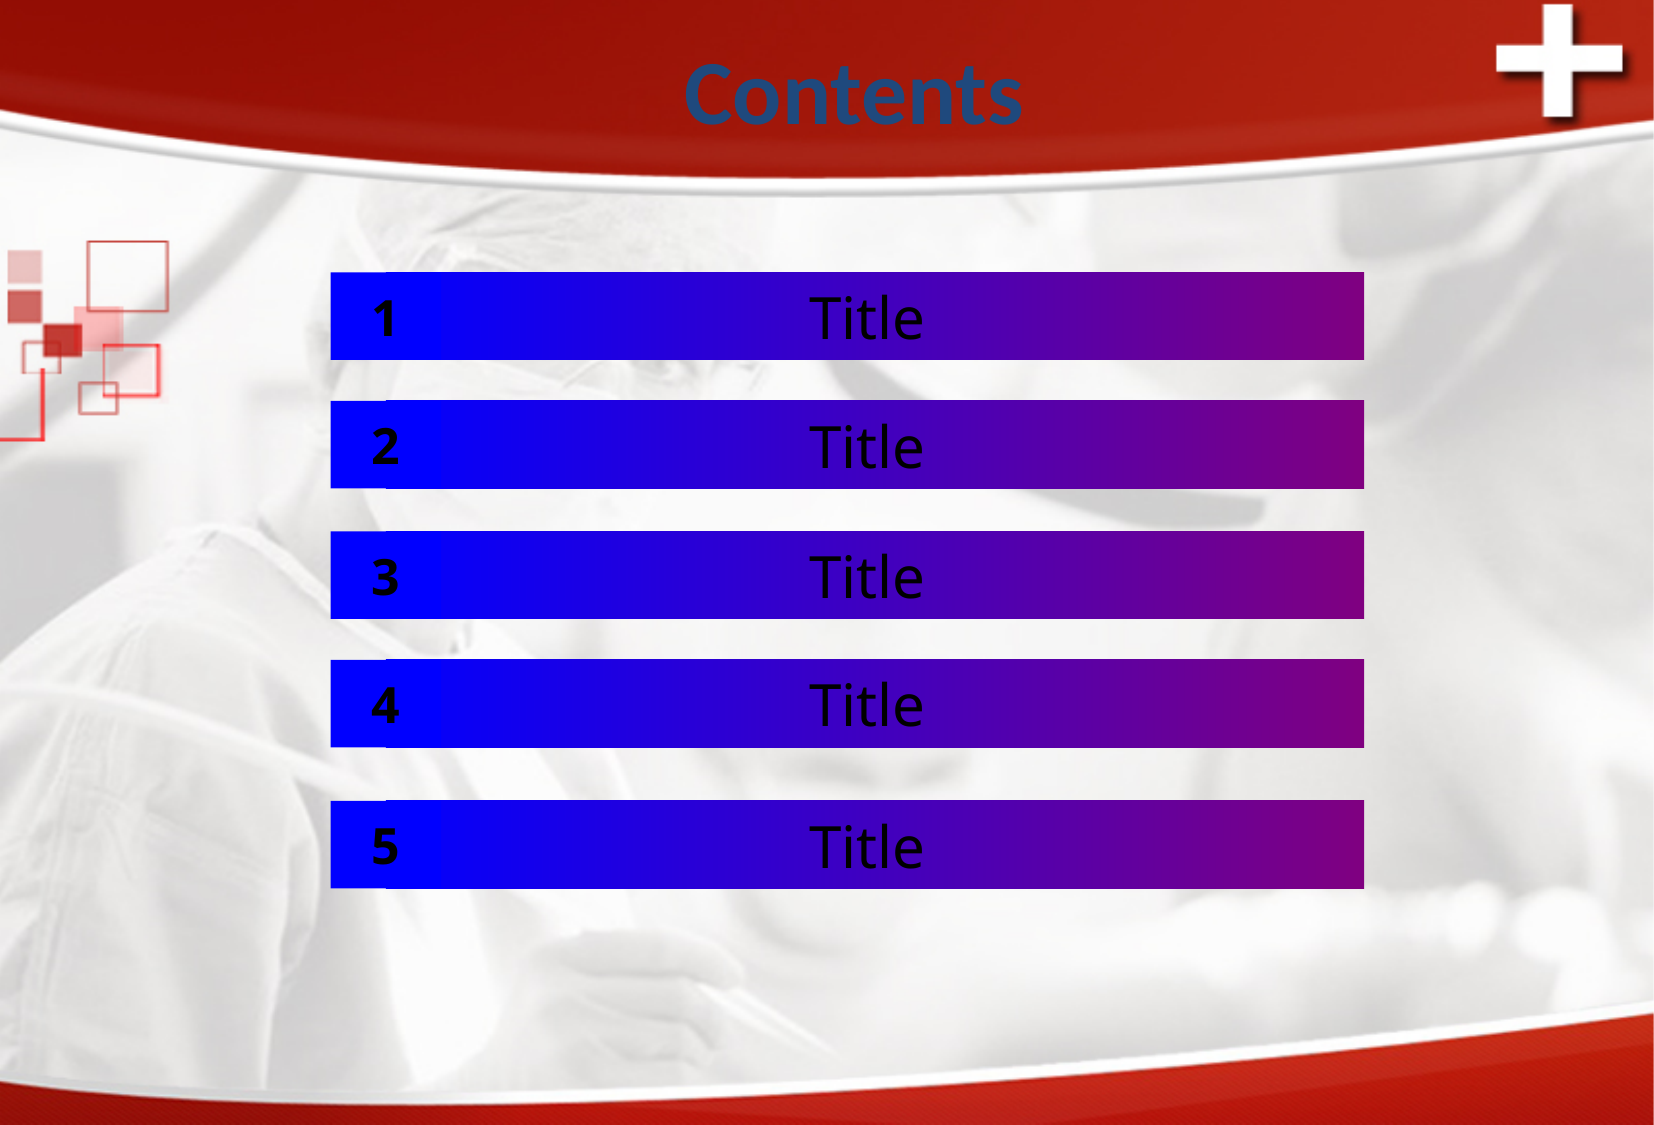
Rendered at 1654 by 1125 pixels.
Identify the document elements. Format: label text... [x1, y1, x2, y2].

text_box 1 [330, 272, 441, 360]
text_box 5 [330, 800, 441, 889]
text_box 3 [330, 531, 441, 619]
text_box Title [441, 659, 1365, 748]
picture [0, 0, 1654, 1125]
title Contents [109, 37, 1599, 138]
text_box Title [441, 531, 1365, 619]
text_box 4 [330, 659, 441, 748]
text_box Title [441, 400, 1365, 489]
text_box Title [441, 800, 1365, 889]
text_box 2 [330, 400, 441, 489]
text_box Title [441, 272, 1365, 360]
